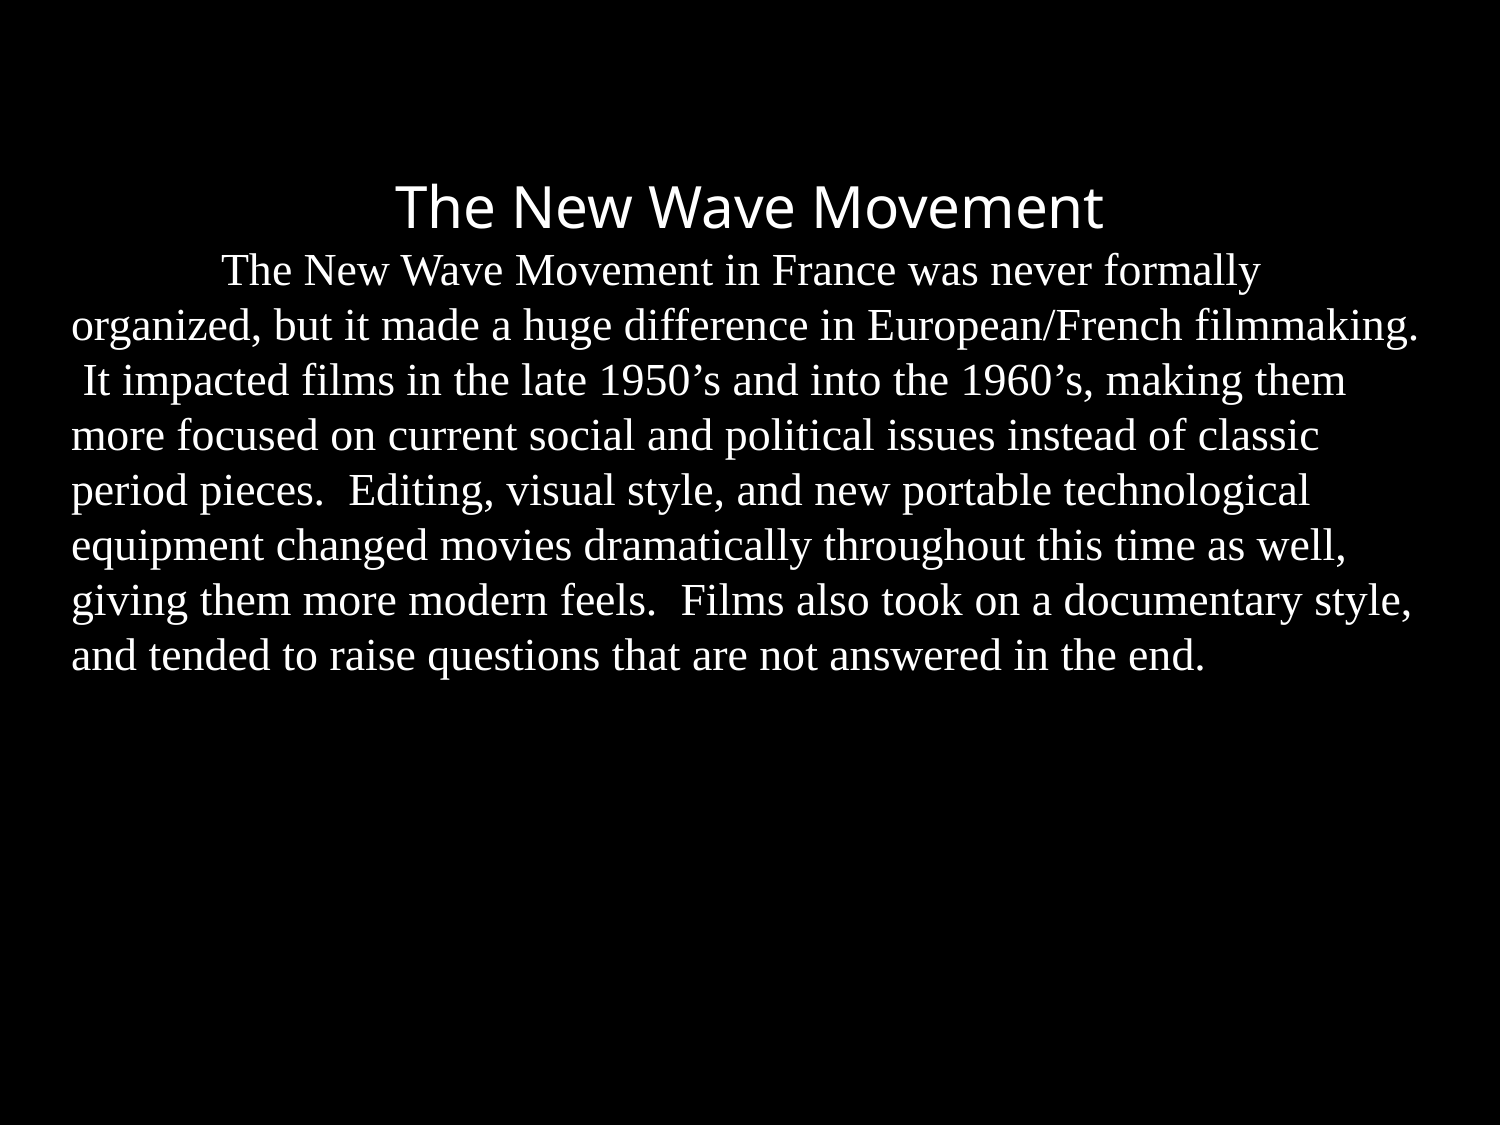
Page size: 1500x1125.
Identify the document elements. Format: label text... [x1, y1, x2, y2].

text_box The New Wave Movement The New Wave Movement in France was never formally organized, but it made a huge difference in European/French filmmaking. It impacted films in the late 1950’s and into the 1960’s, making them more focused on current social and political issues instead of classic period pieces. Editing, visual style, and new portable technological equipment changed movies dramatically throughout this time as well, giving them more modern feels. Films also took on a documentary style, and tended to raise questions that are not answered in the end. [56, 162, 1444, 688]
